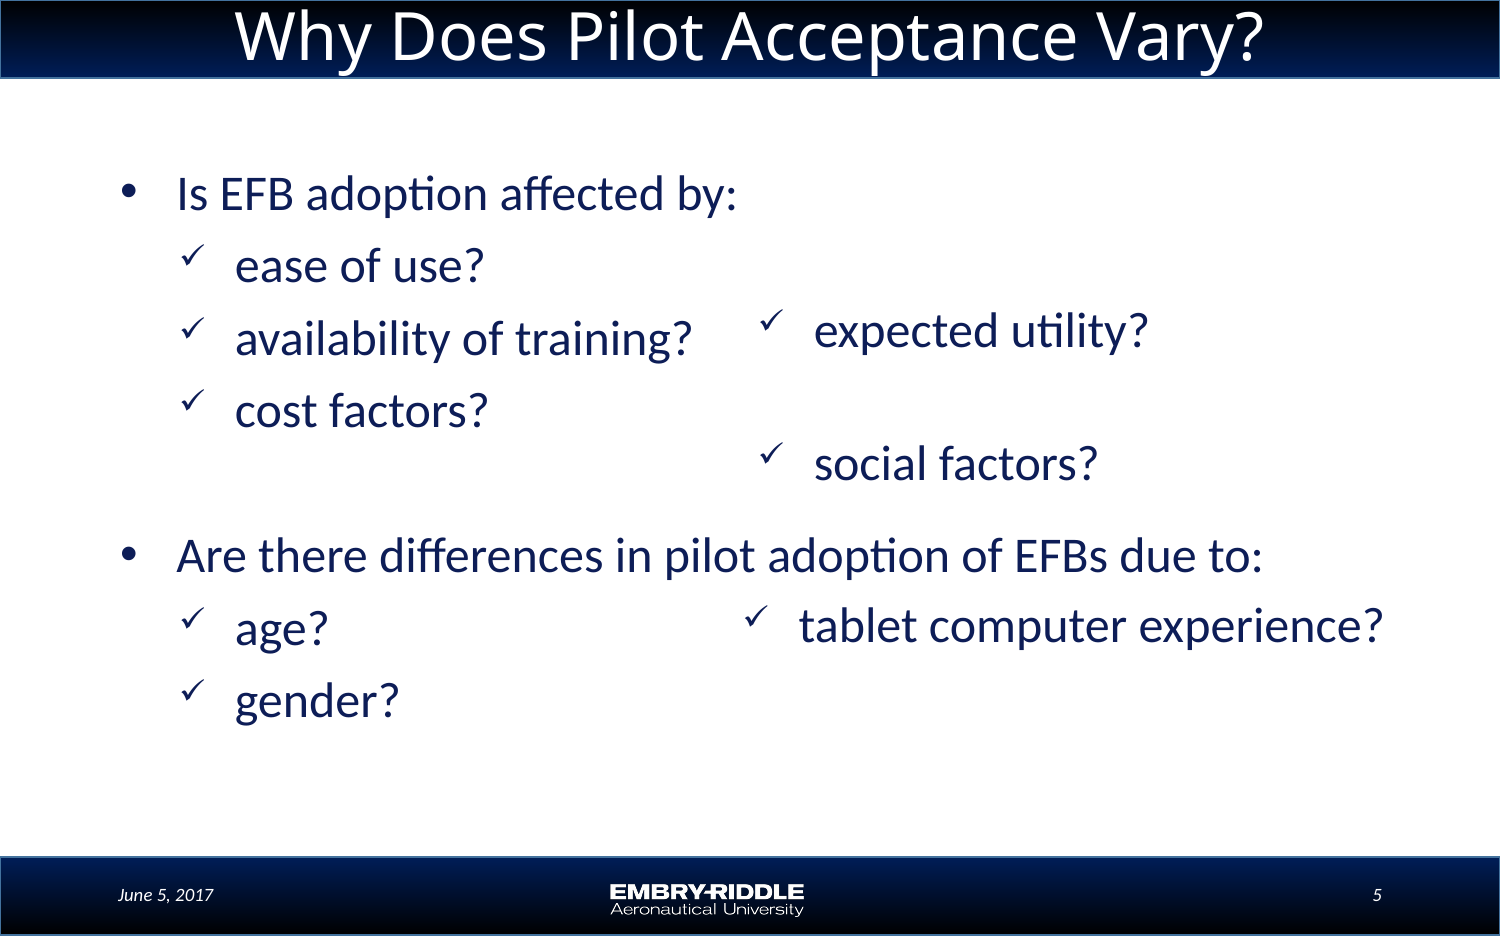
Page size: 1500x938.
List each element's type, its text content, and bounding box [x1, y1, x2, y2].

text_box Why Does Pilot Acceptance Vary? [82, 0, 1419, 78]
slide_number 5 [1059, 868, 1397, 919]
picture [610, 884, 804, 917]
text_box expected utility? social factors? [684, 290, 1435, 643]
text_box Is EFB adoption affected by: ease of use? availability of training? cost factors? Are there differences in pilot adoption of EFBs due to: age? gender? [105, 152, 1435, 808]
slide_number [103, 868, 441, 919]
text_box tablet computer experience? [668, 585, 1419, 661]
